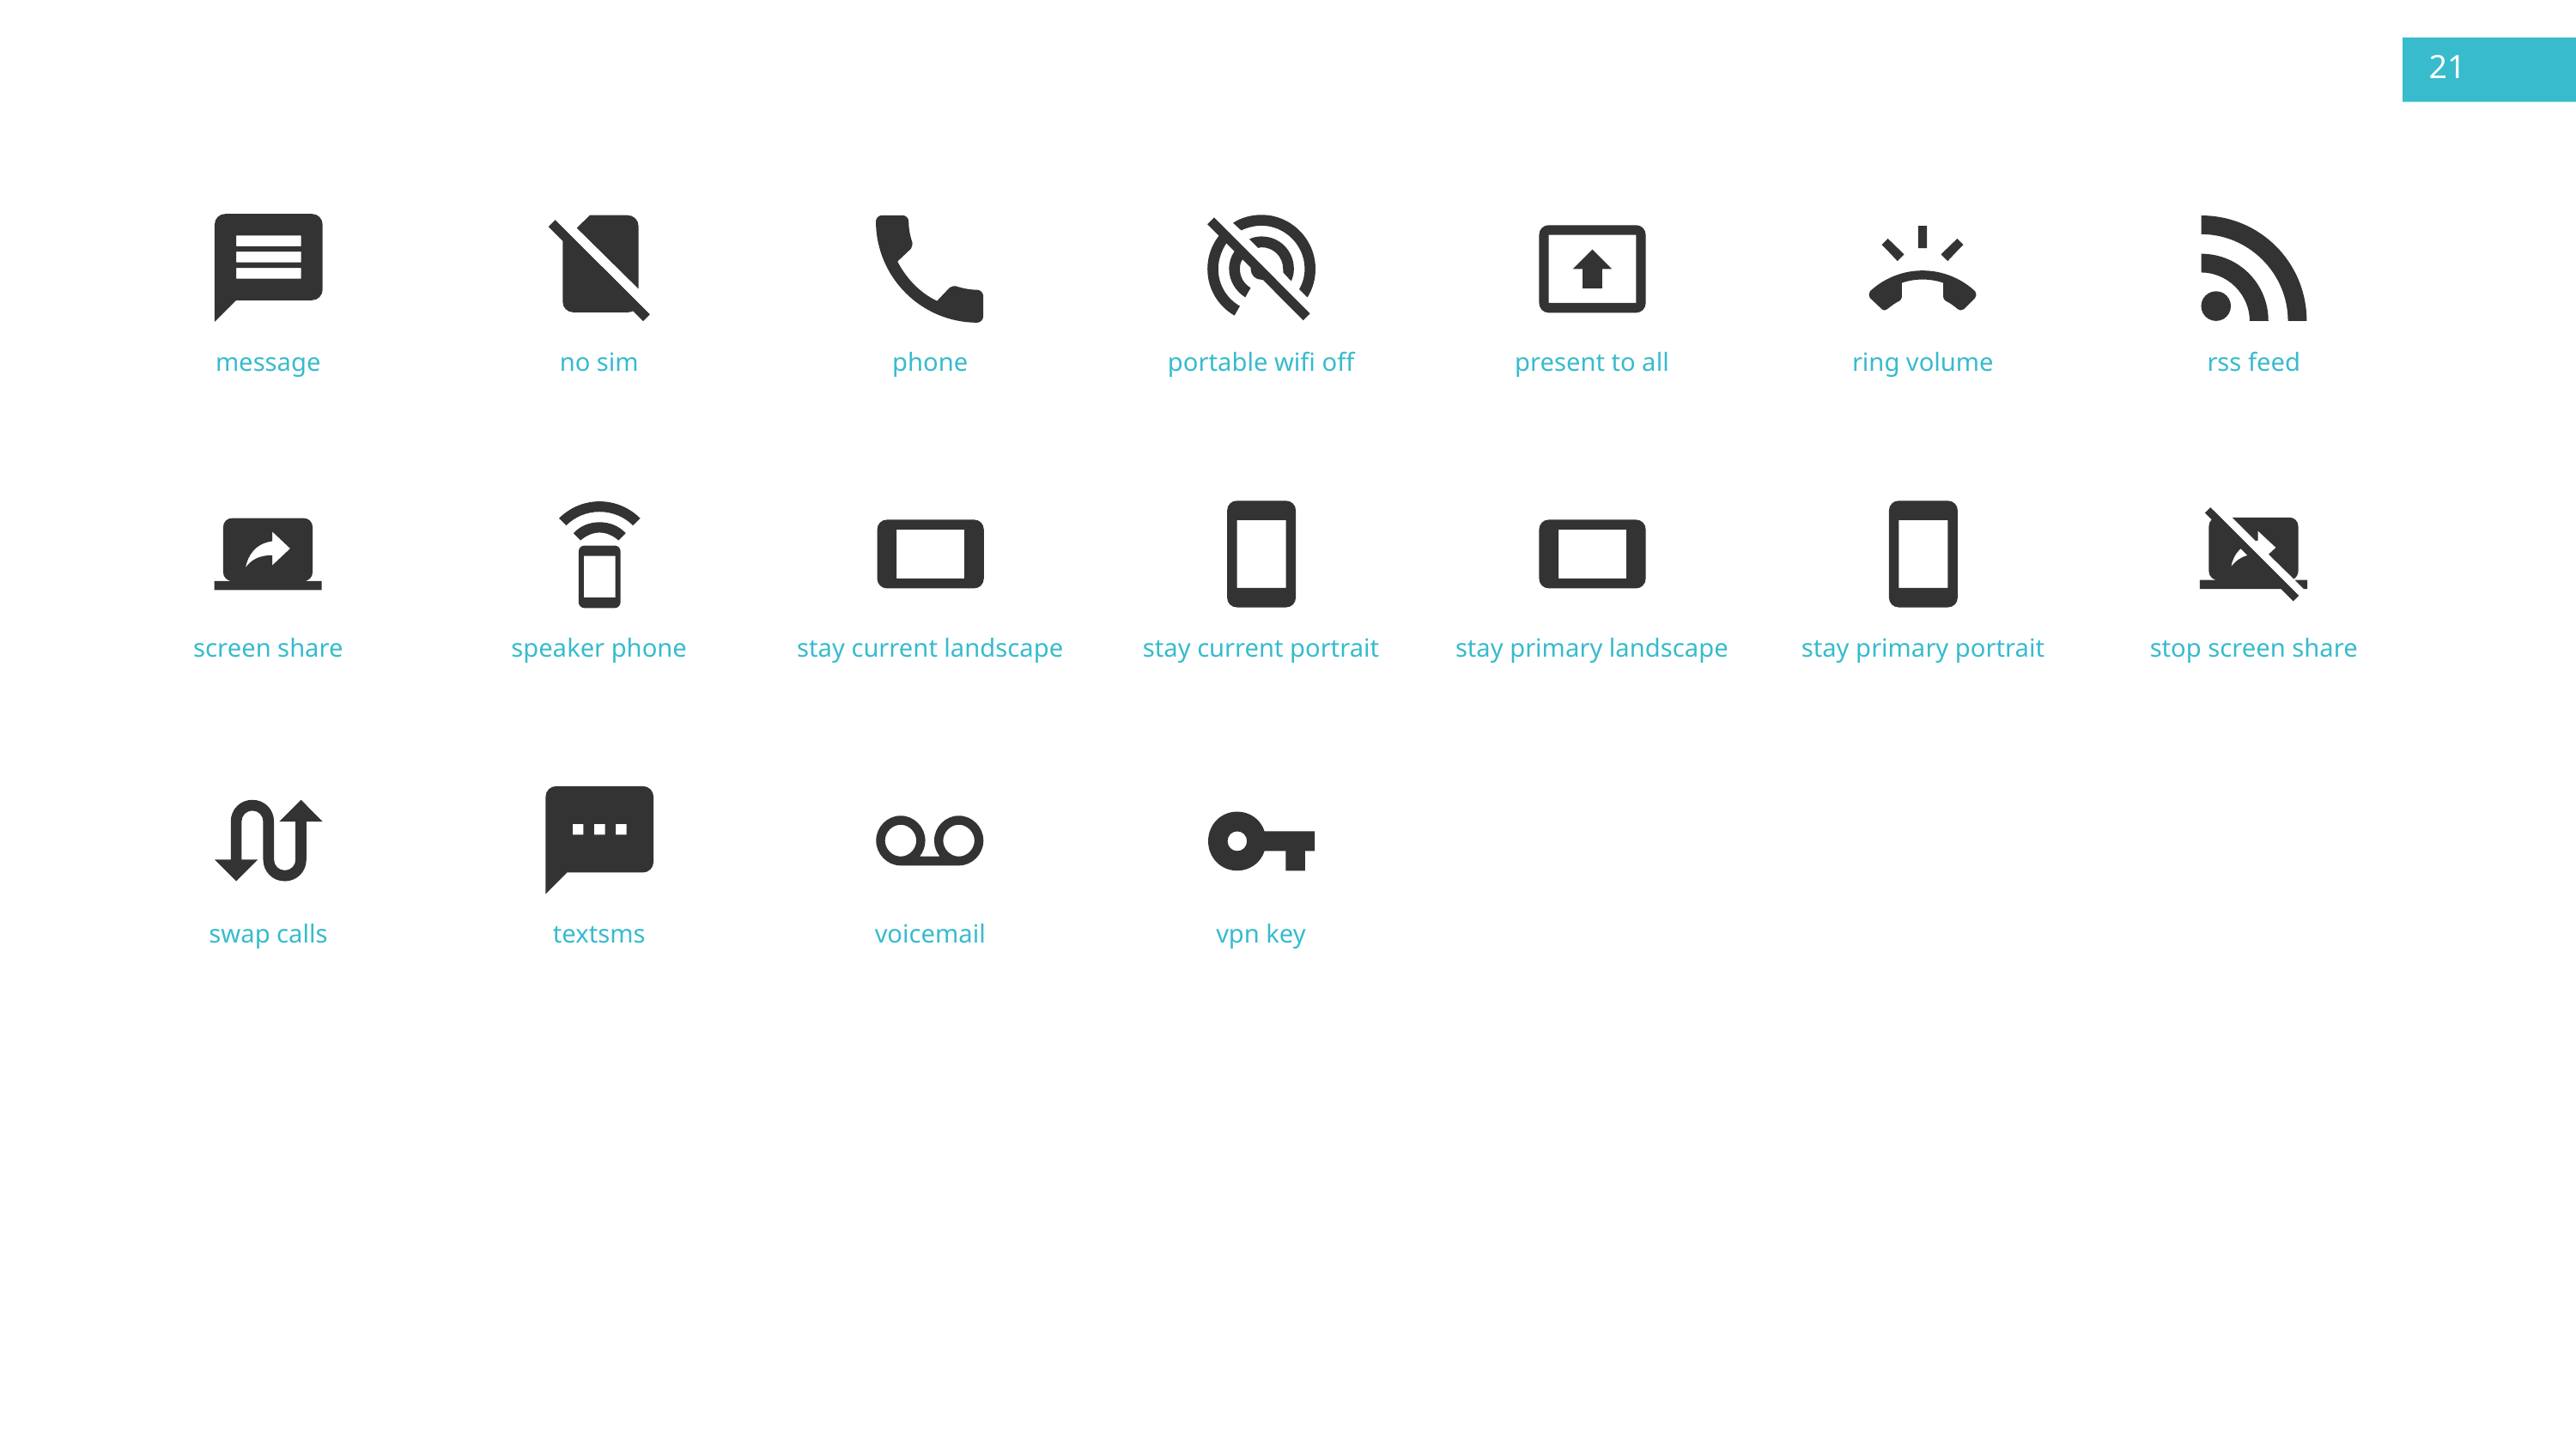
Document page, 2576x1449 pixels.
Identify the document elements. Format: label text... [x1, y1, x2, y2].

text_box [2201, 291, 2232, 321]
text_box [1207, 217, 1310, 321]
text_box ring volume [1744, 339, 2075, 383]
text_box [2232, 517, 2308, 590]
text_box [548, 220, 650, 322]
text_box [1227, 500, 1297, 608]
text_box stay primary portrait [1744, 626, 2075, 669]
text_box swap calls [89, 912, 420, 955]
text_box portable wifi off [1082, 339, 1413, 383]
text_box speaker phone [420, 626, 750, 669]
text_box screen share [89, 626, 420, 669]
text_box stay current portrait [1082, 626, 1413, 669]
text_box [1917, 226, 1928, 249]
text_box voicemail [750, 912, 1082, 955]
text_box present to all [1413, 339, 1744, 383]
text_box [1539, 225, 1646, 313]
text_box stay primary landscape [1413, 626, 1744, 669]
text_box [578, 545, 621, 609]
text_box [1881, 238, 1905, 262]
text_box [214, 799, 323, 882]
text_box [576, 215, 639, 289]
text_box [1868, 270, 1977, 311]
text_box no sim [420, 339, 750, 383]
slide_number 21 [2415, 35, 2502, 100]
text_box [1208, 811, 1315, 871]
text_box [545, 785, 654, 894]
text_box [573, 522, 626, 541]
text_box rss feed [2075, 339, 2433, 383]
text_box stop screen share [2075, 626, 2433, 669]
text_box [559, 501, 641, 526]
text_box [877, 519, 984, 589]
text_box phone [750, 339, 1082, 383]
text_box [1888, 500, 1958, 608]
text_box stay current landscape [750, 626, 1082, 669]
text_box textsms [420, 912, 750, 955]
text_box [214, 518, 322, 591]
text_box [876, 215, 984, 323]
text_box [2199, 507, 2300, 602]
text_box [2201, 215, 2307, 321]
text_box message [89, 339, 420, 383]
text_box [1233, 215, 1316, 298]
text_box [1539, 519, 1646, 589]
text_box [214, 214, 323, 322]
text_box vpn key [1082, 912, 1440, 955]
text_box [876, 815, 984, 866]
text_box [1941, 238, 1964, 262]
